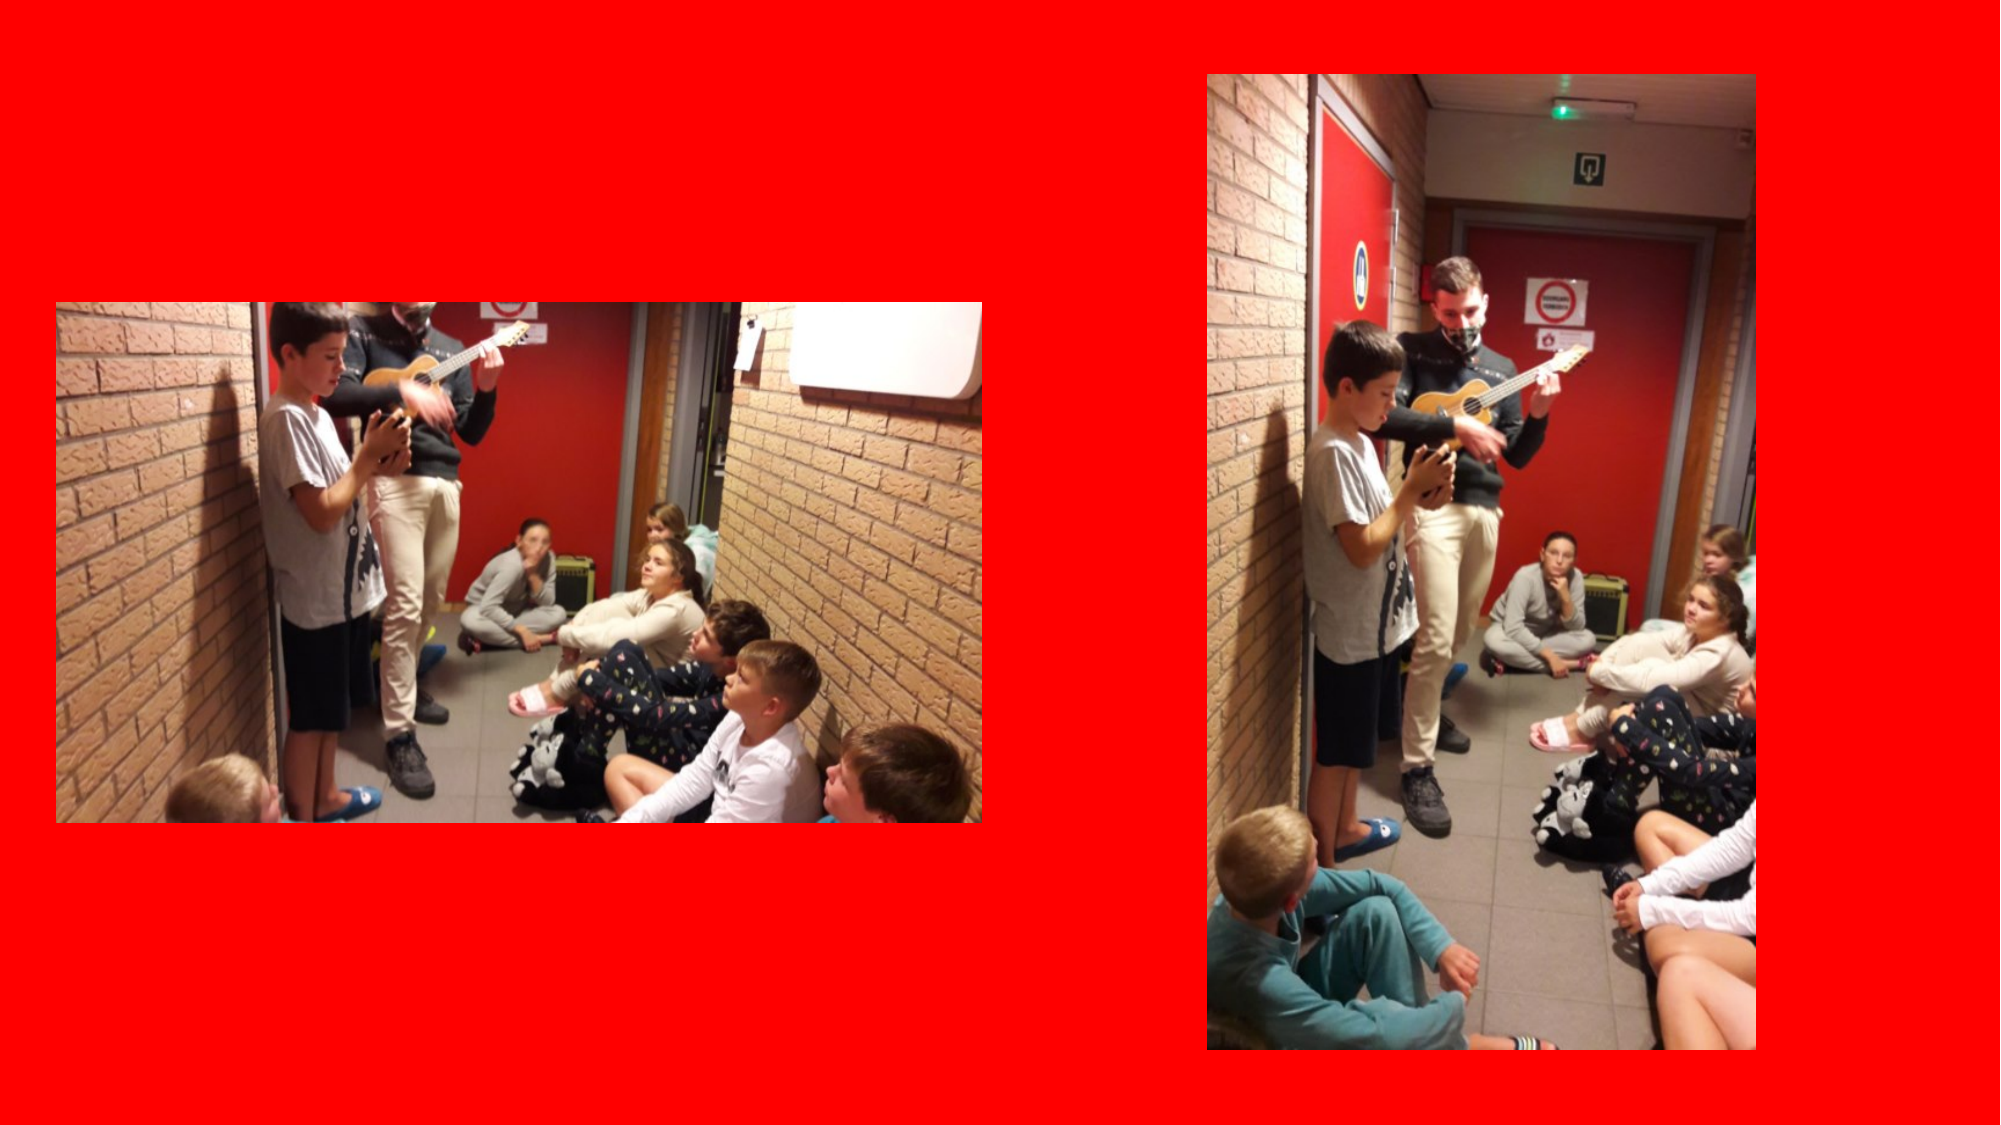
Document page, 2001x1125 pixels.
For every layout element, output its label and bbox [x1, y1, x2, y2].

picture [56, 302, 982, 823]
picture [1206, 74, 1756, 1050]
